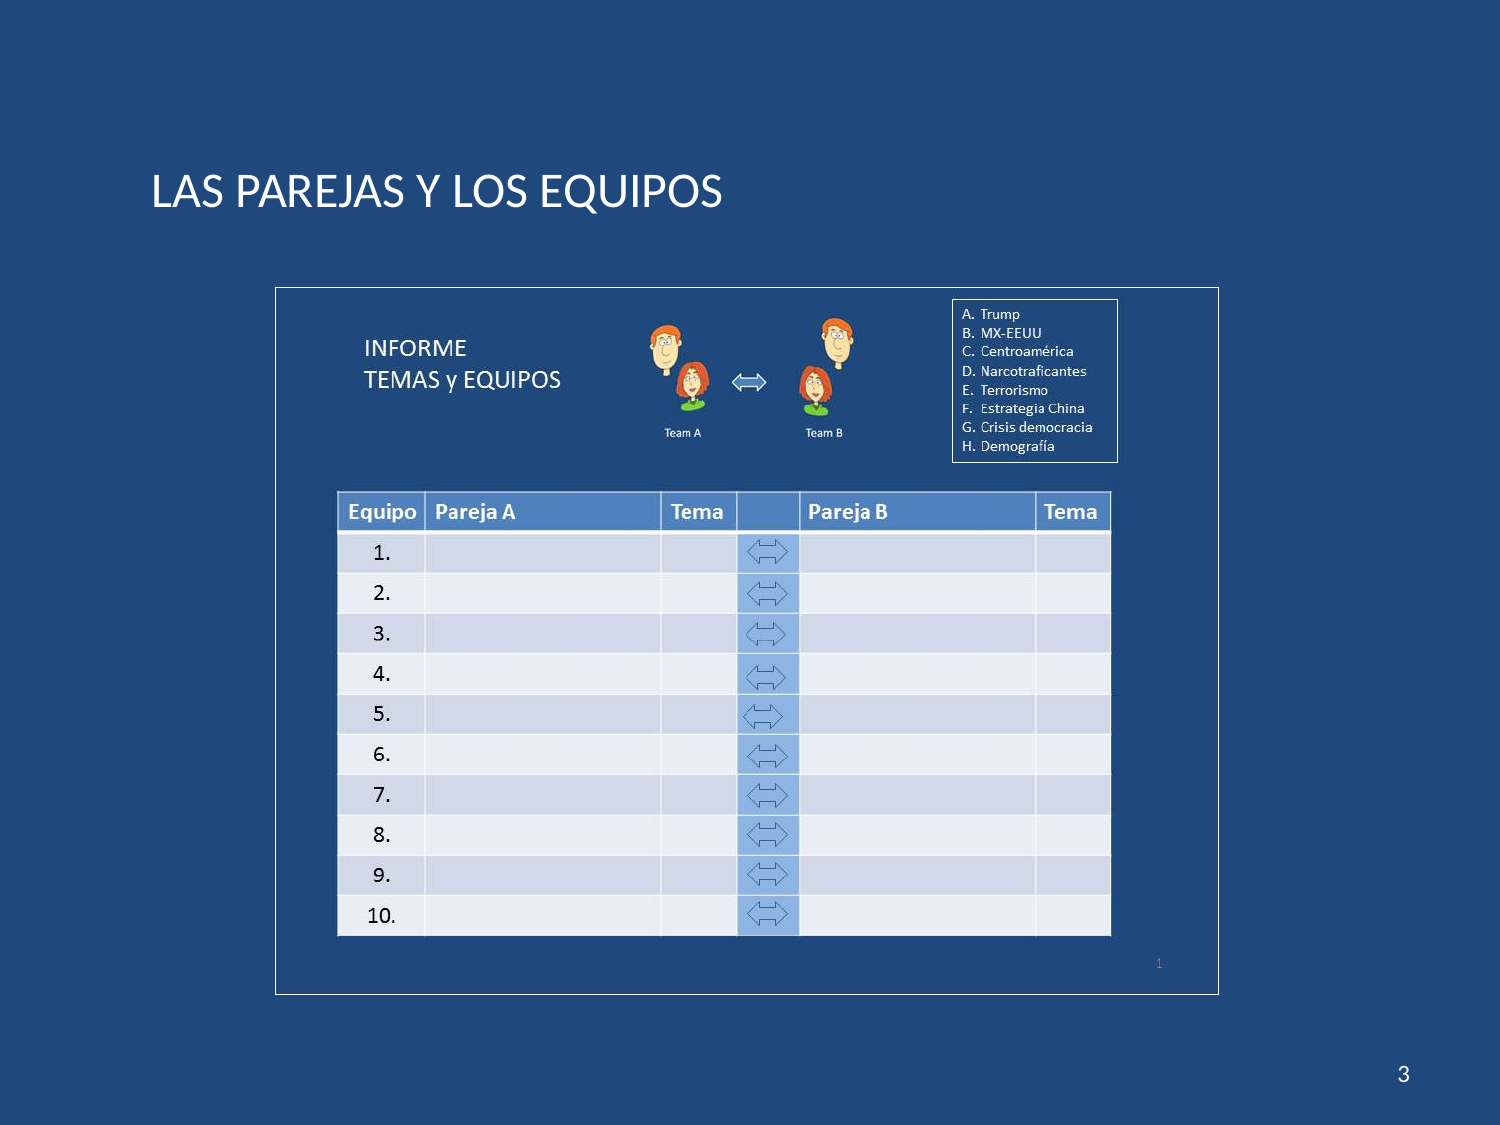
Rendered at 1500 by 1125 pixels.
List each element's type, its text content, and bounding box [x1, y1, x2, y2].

slide_number 3 [1074, 1042, 1425, 1103]
picture [274, 287, 1219, 995]
text_box LAS PAREJAS Y LOS EQUIPOS [136, 149, 739, 225]
